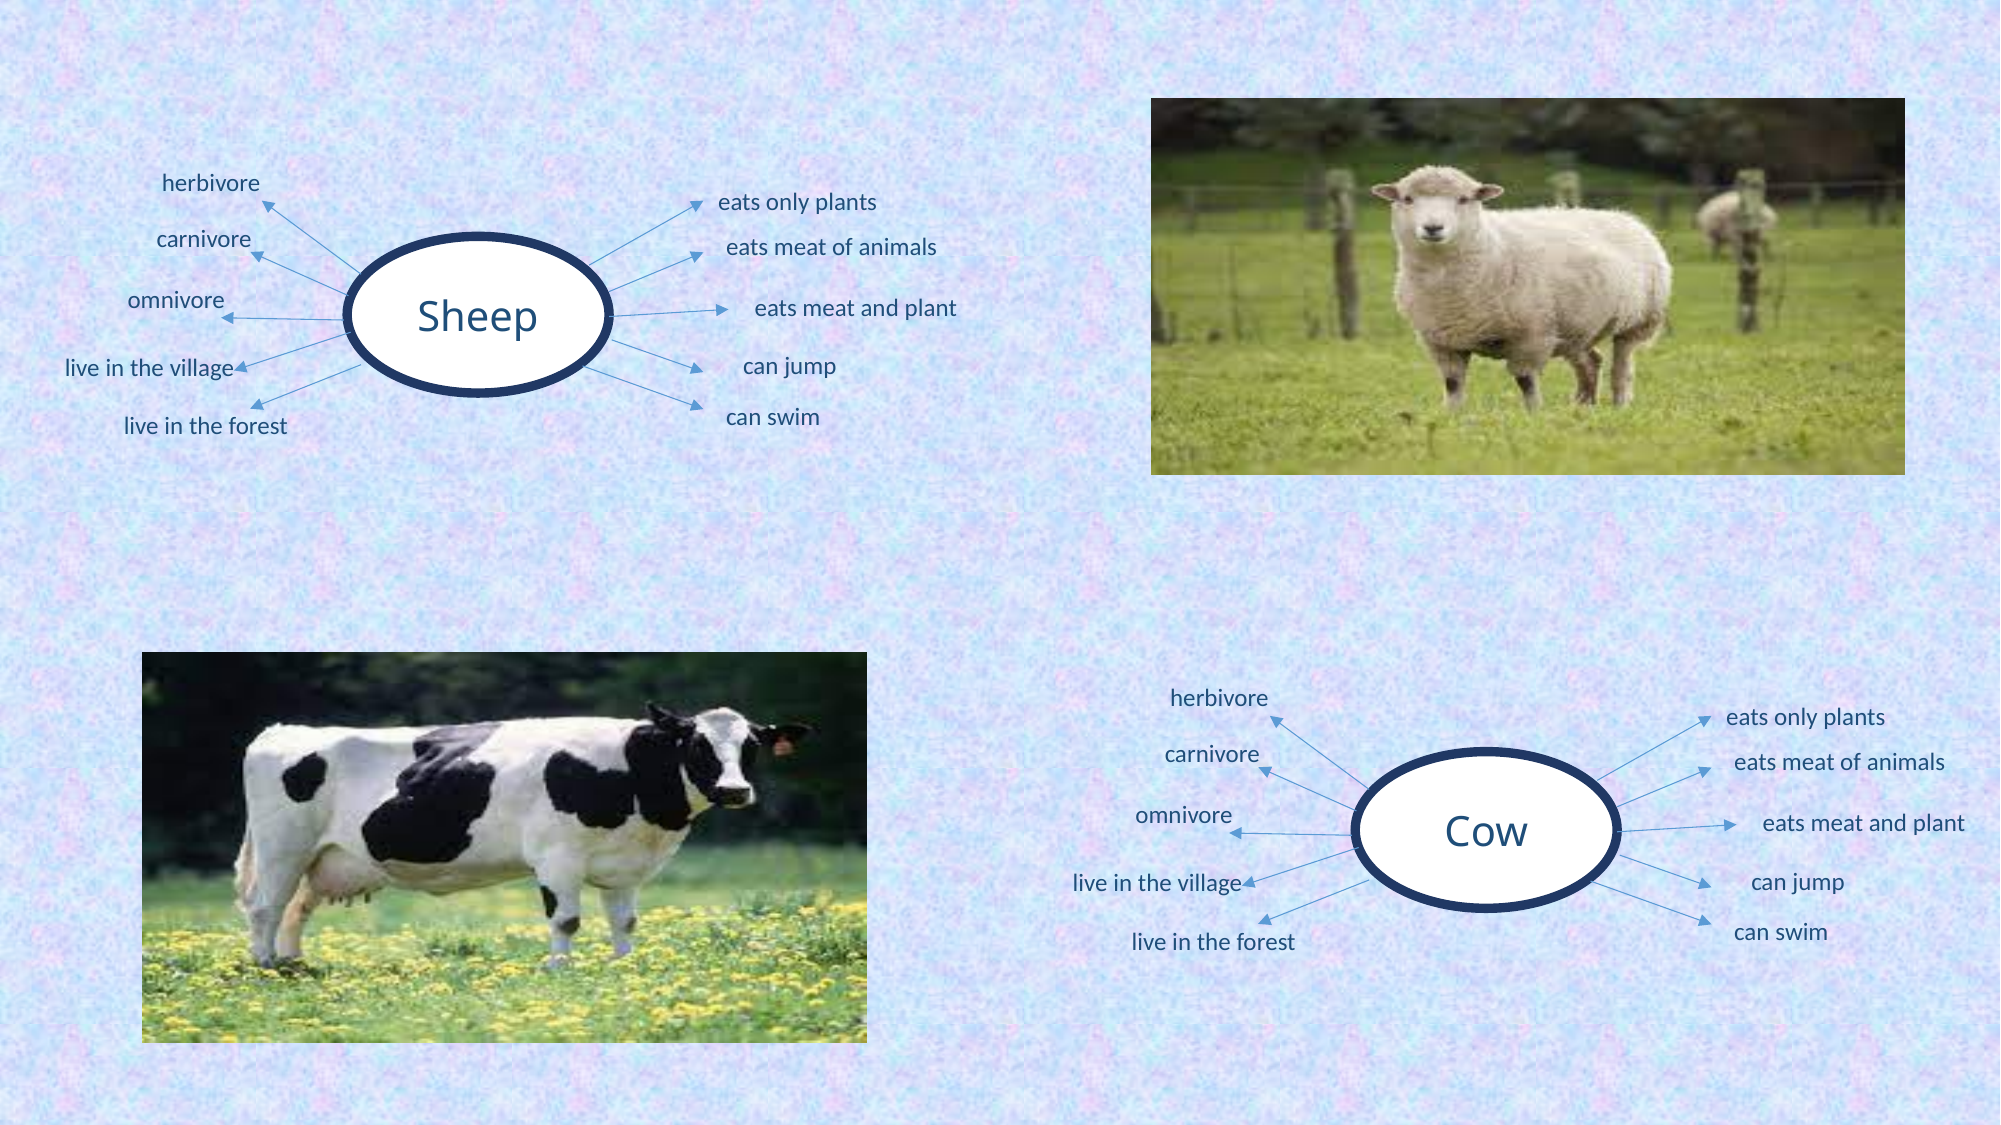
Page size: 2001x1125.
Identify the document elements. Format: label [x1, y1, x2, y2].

picture [141, 652, 867, 1043]
text_box [1057, 673, 1999, 964]
picture [1151, 98, 1905, 476]
text_box [49, 158, 991, 448]
